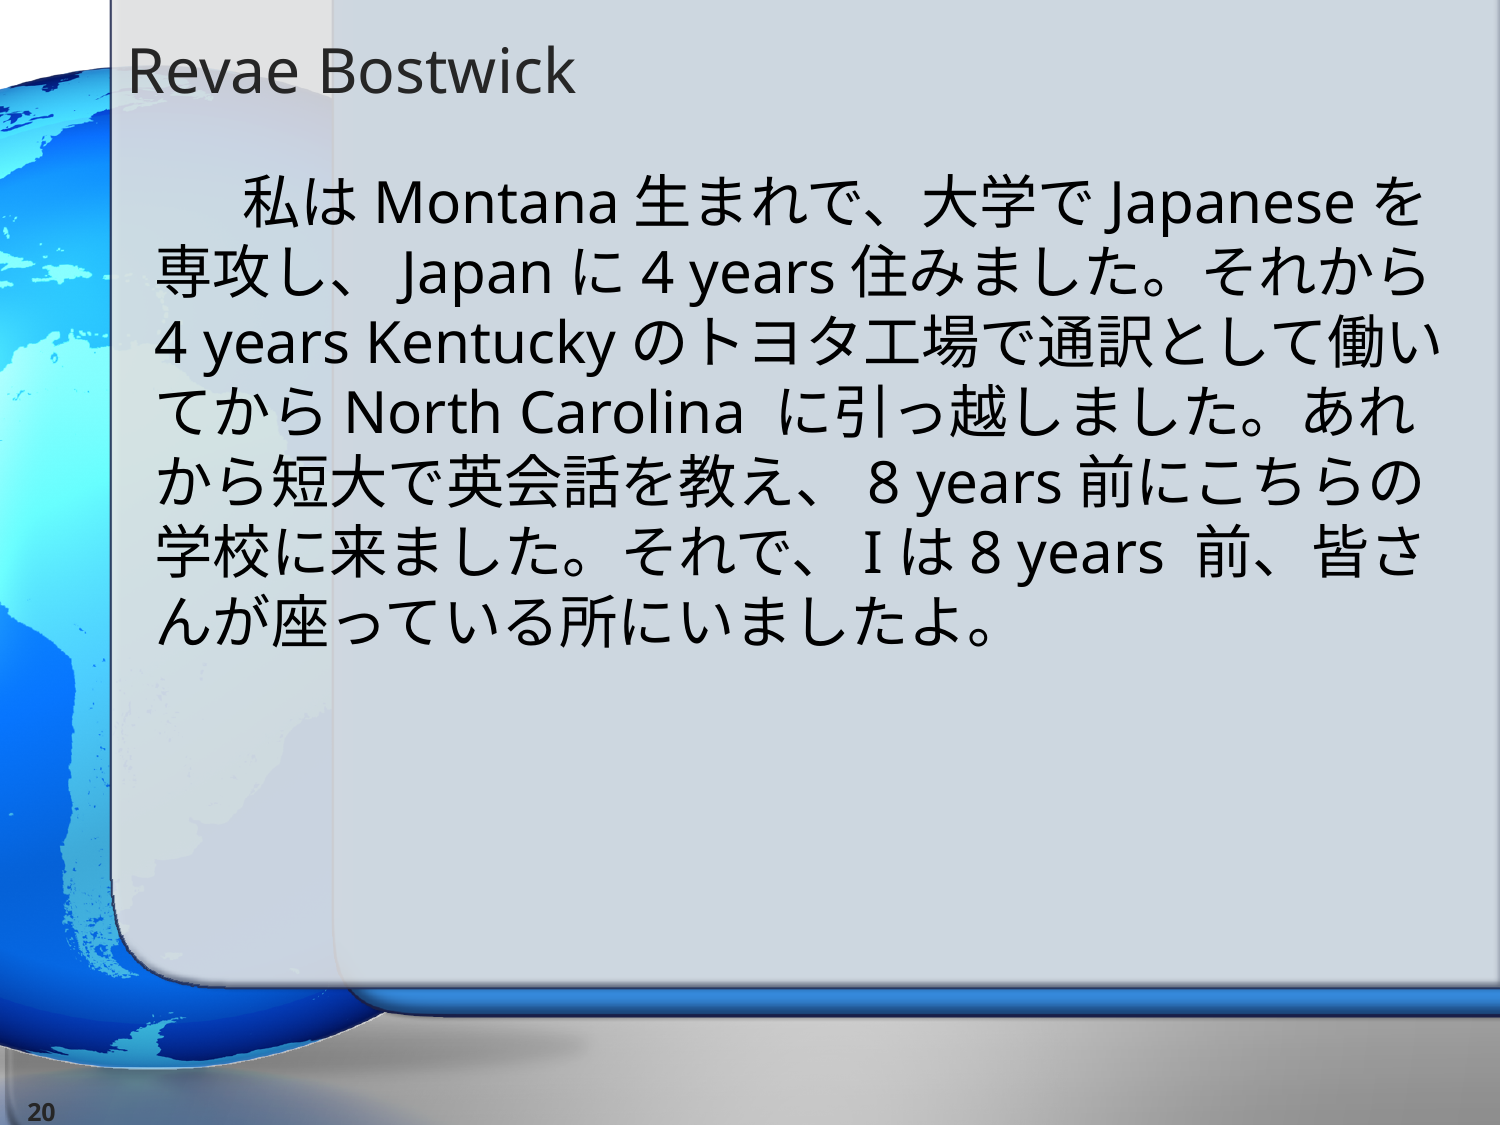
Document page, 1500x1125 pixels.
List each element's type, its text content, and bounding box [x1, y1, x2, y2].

picture [0, 0, 1500, 1125]
title Revae Bostwick [111, 12, 1450, 125]
list 私はMontana生まれで、大学でJapaneseを専攻し、Japanに4 years住みました。それから4 years Kentuckyのトヨタ工場で通訳として働いてからNorth Carolina に引っ越しました。あれから短大で英会話を教え、8 years前にこちらの学校に来ました。それで、Iは8 years 前、皆さんが座っている所にいましたよ。 [111, 157, 1462, 988]
slide_number 20 [12, 1088, 363, 1125]
